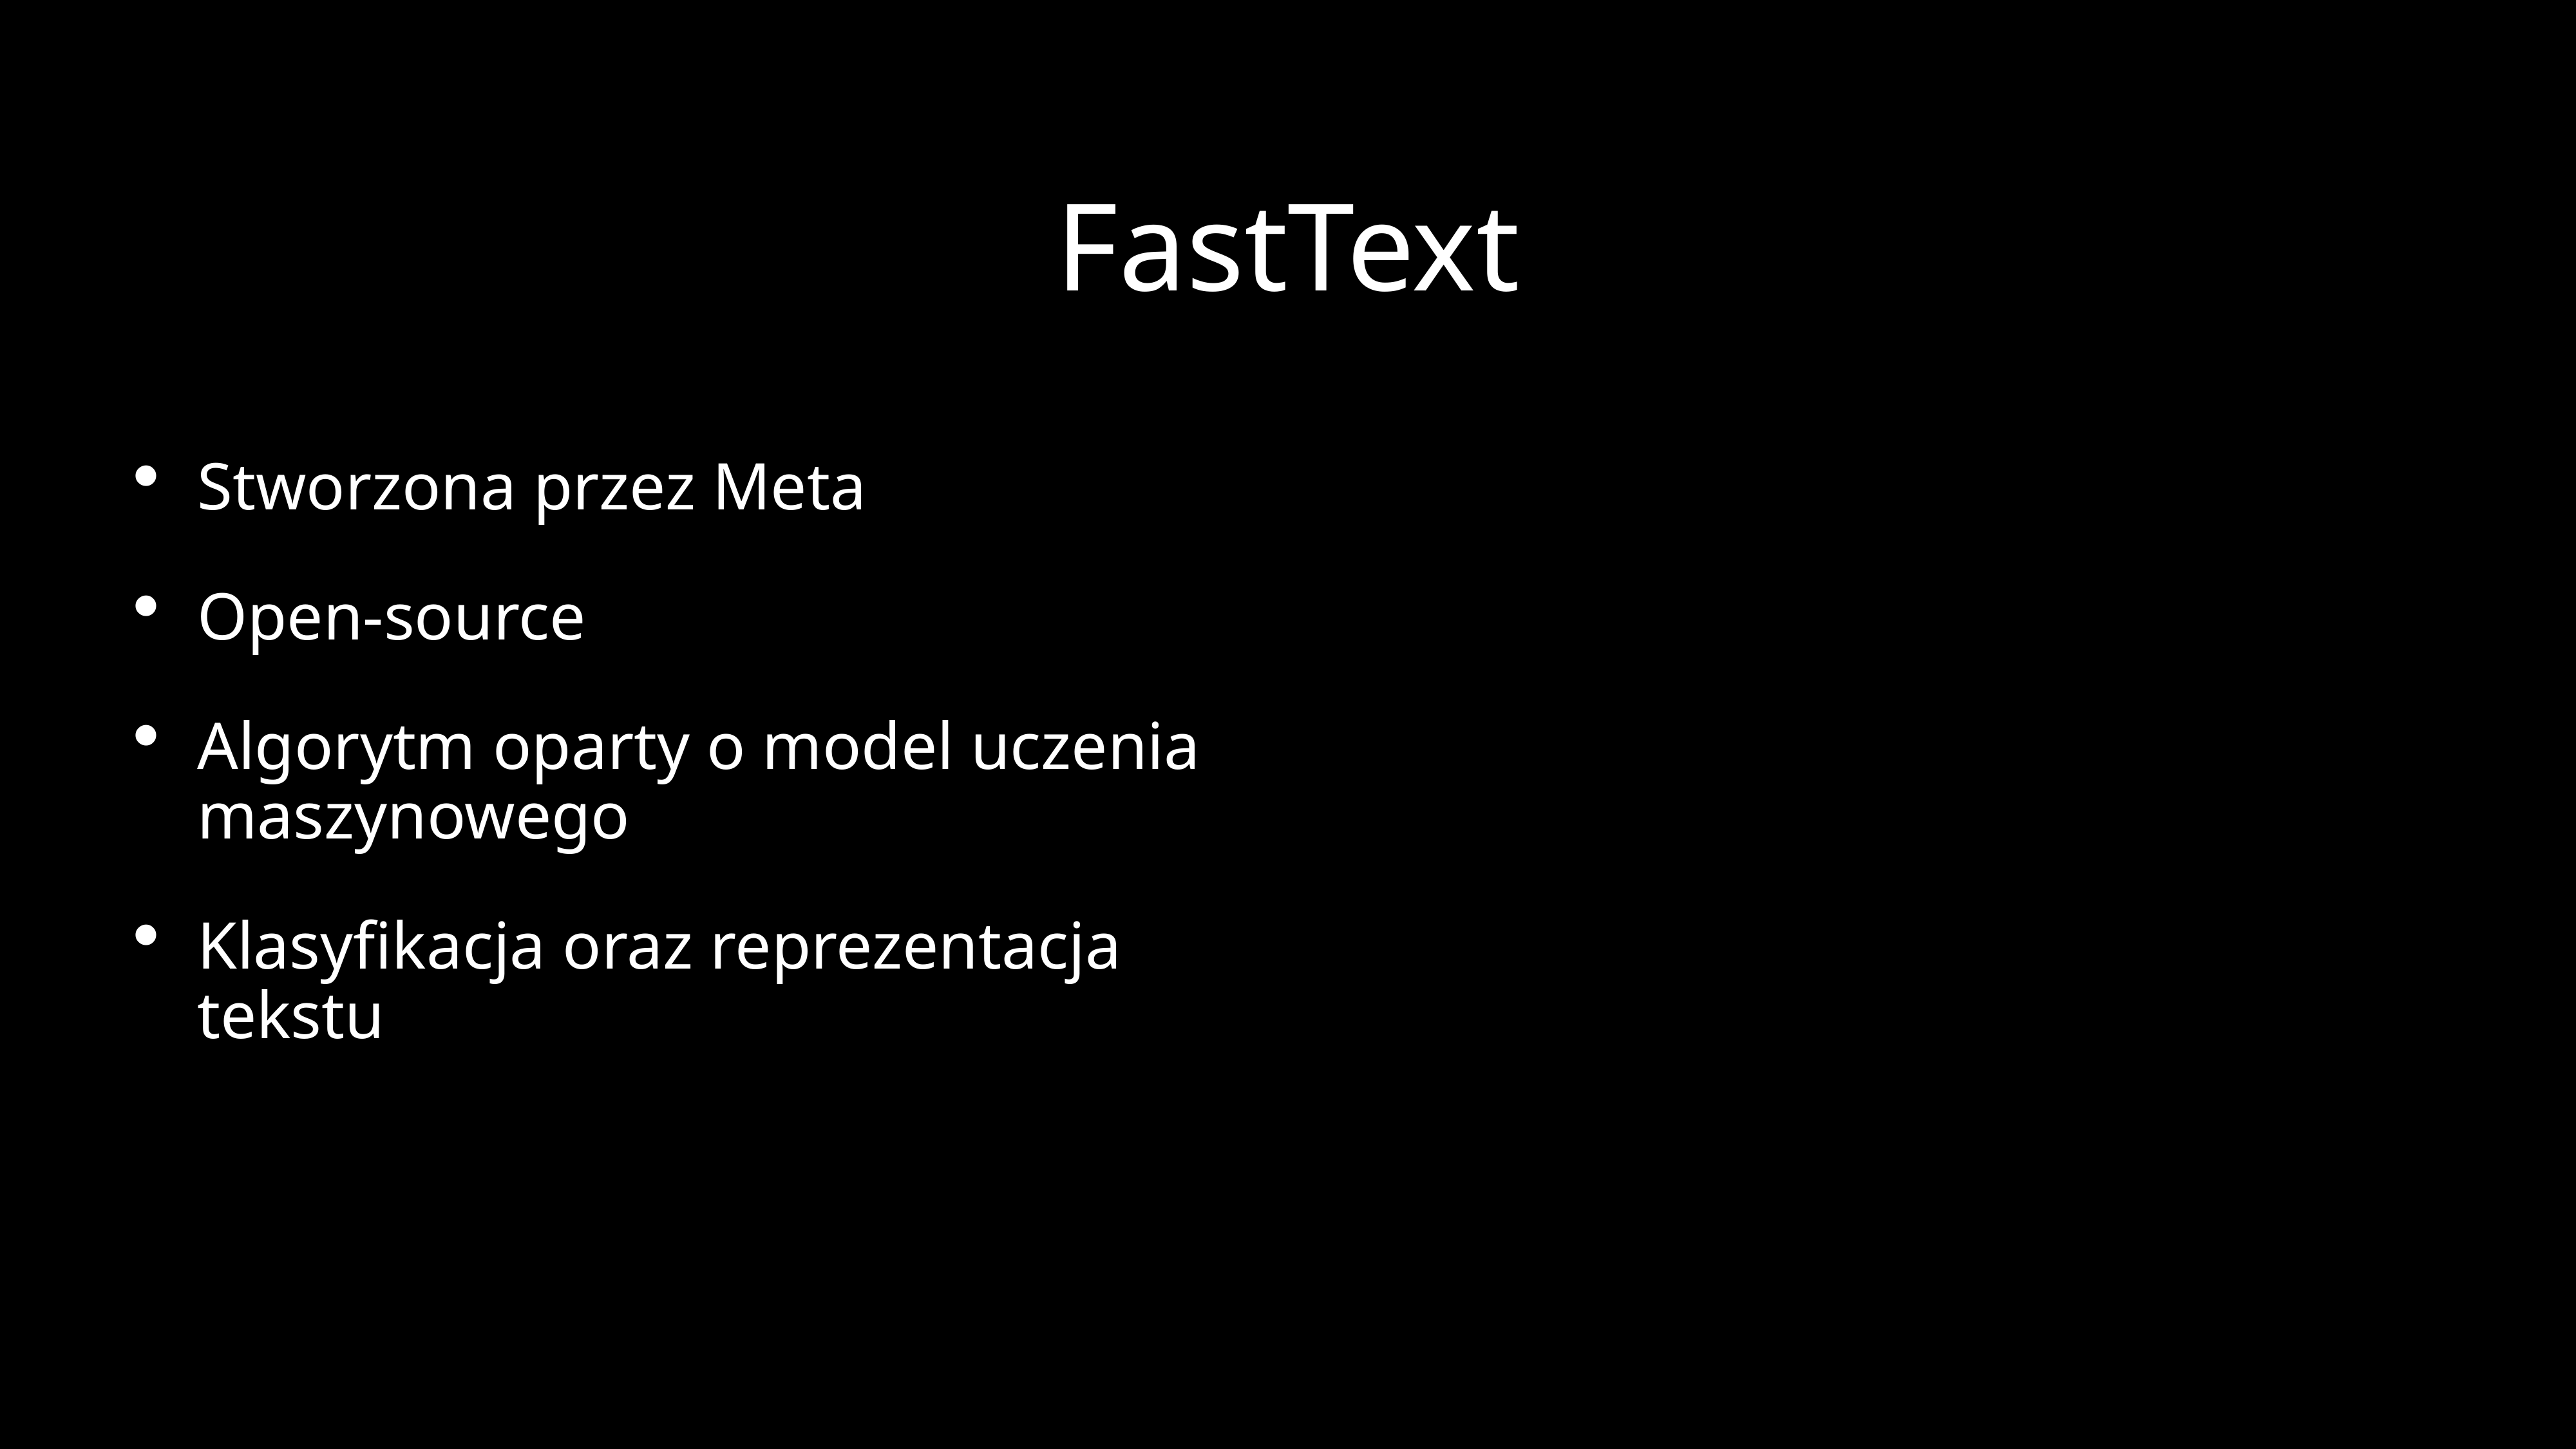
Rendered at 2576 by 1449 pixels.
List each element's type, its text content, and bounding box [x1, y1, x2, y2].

list Stworzona przez Meta Open-source Algorytm oparty o model uczenia maszynowego Klasyfikacja oraz reprezentacja tekstu [127, 448, 2449, 1321]
text_box FastText [1050, 180, 1526, 322]
